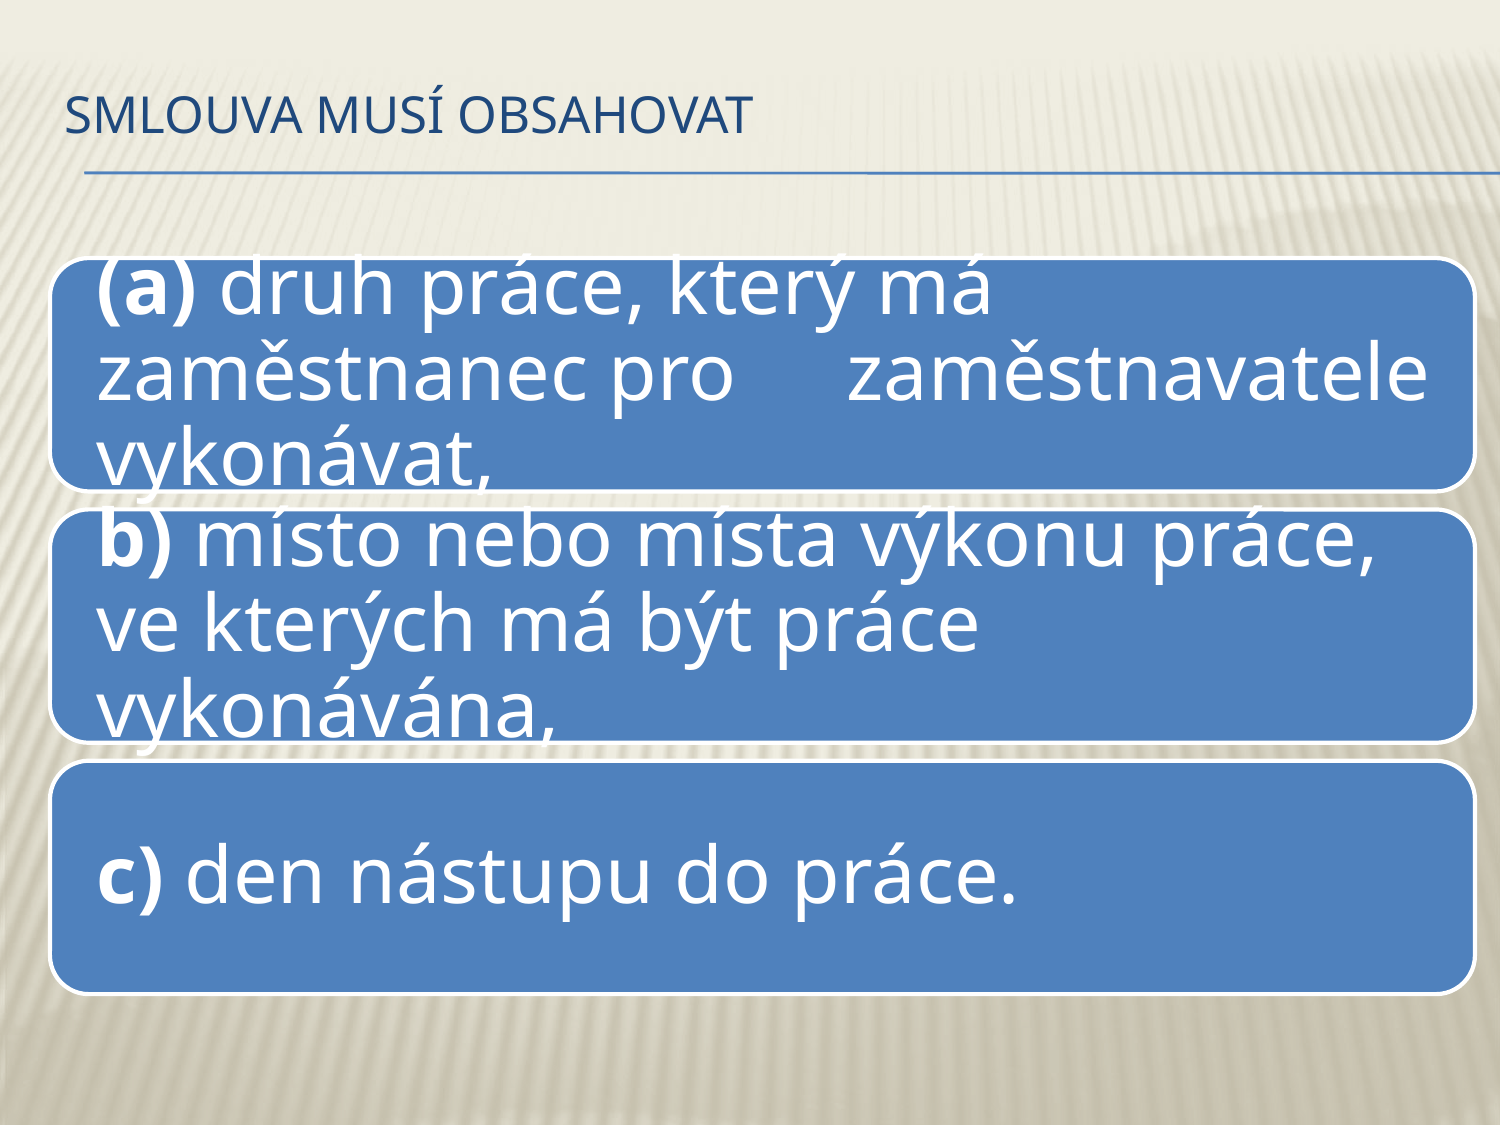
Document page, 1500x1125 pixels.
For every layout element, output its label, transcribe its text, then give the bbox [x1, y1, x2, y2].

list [49, 254, 1476, 998]
title Smlouva musí obsahovat [50, 75, 1475, 213]
